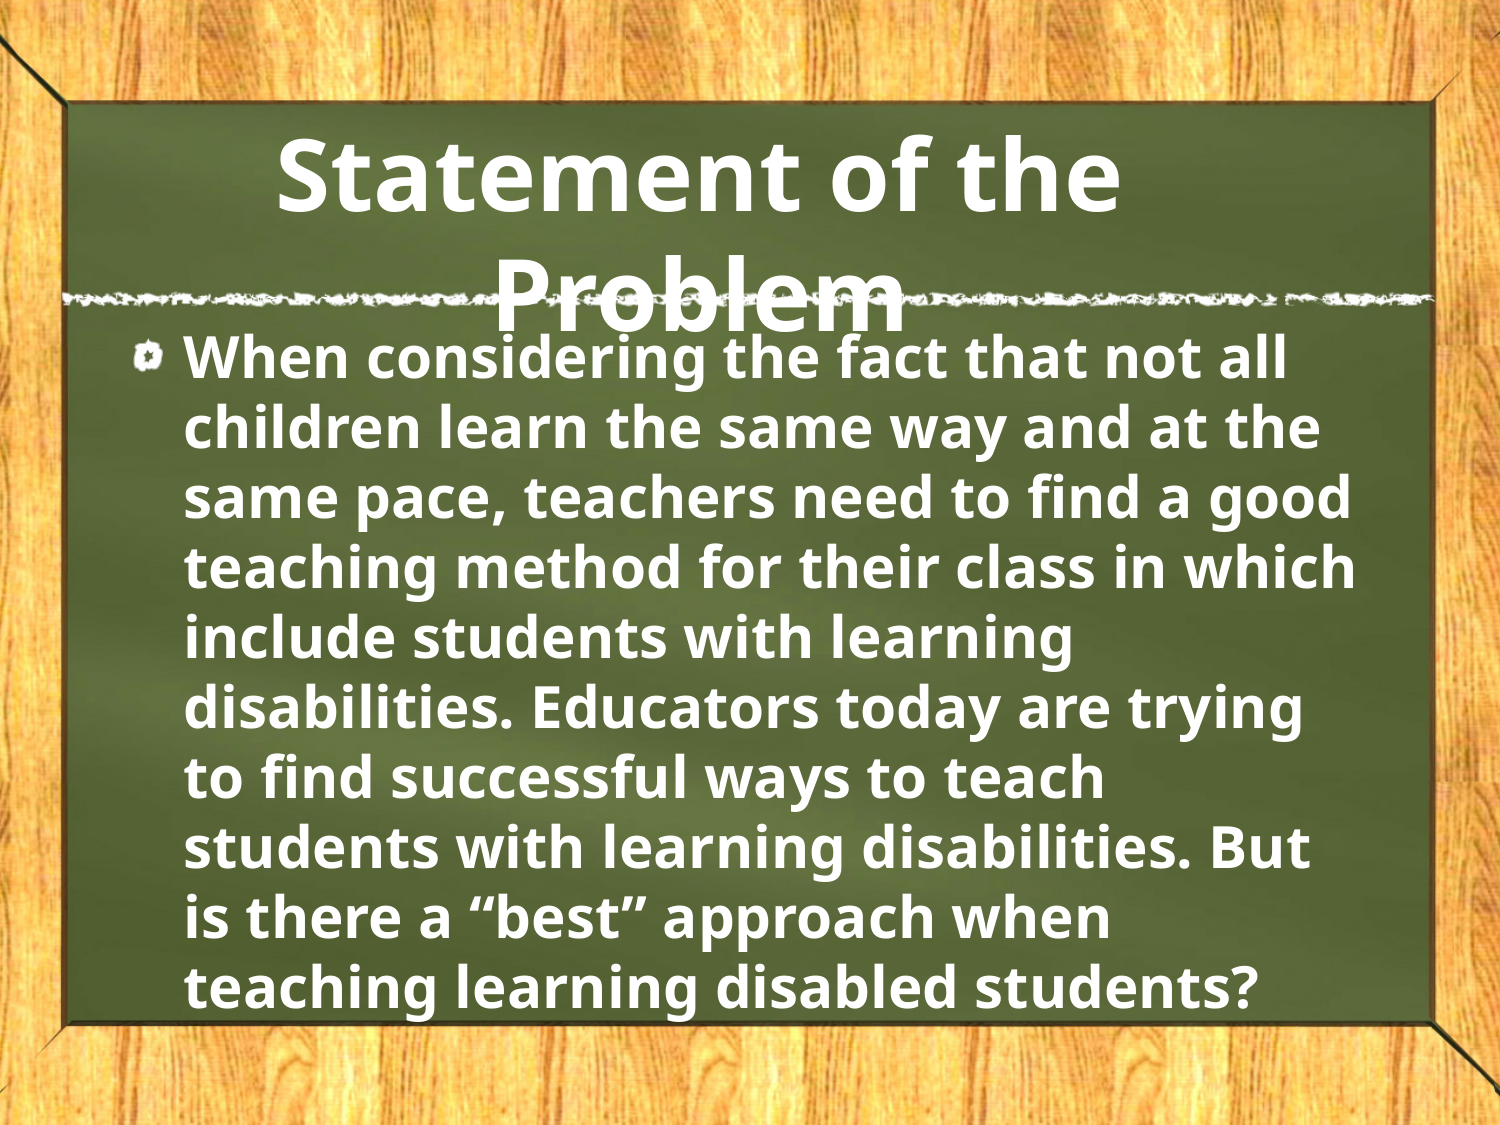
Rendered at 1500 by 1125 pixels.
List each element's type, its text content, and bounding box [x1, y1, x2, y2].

title Statement of the Problem [112, 137, 1288, 312]
list When considering the fact that not all children learn the same way and at the same pace, teachers need to find a good teaching method for their class in which include students with learning disabilities. Educators today are trying to find successful ways to teach students with learning disabilities. But is there a “best” approach when teaching learning disabled students? [112, 312, 1388, 988]
picture [0, 0, 1500, 1125]
